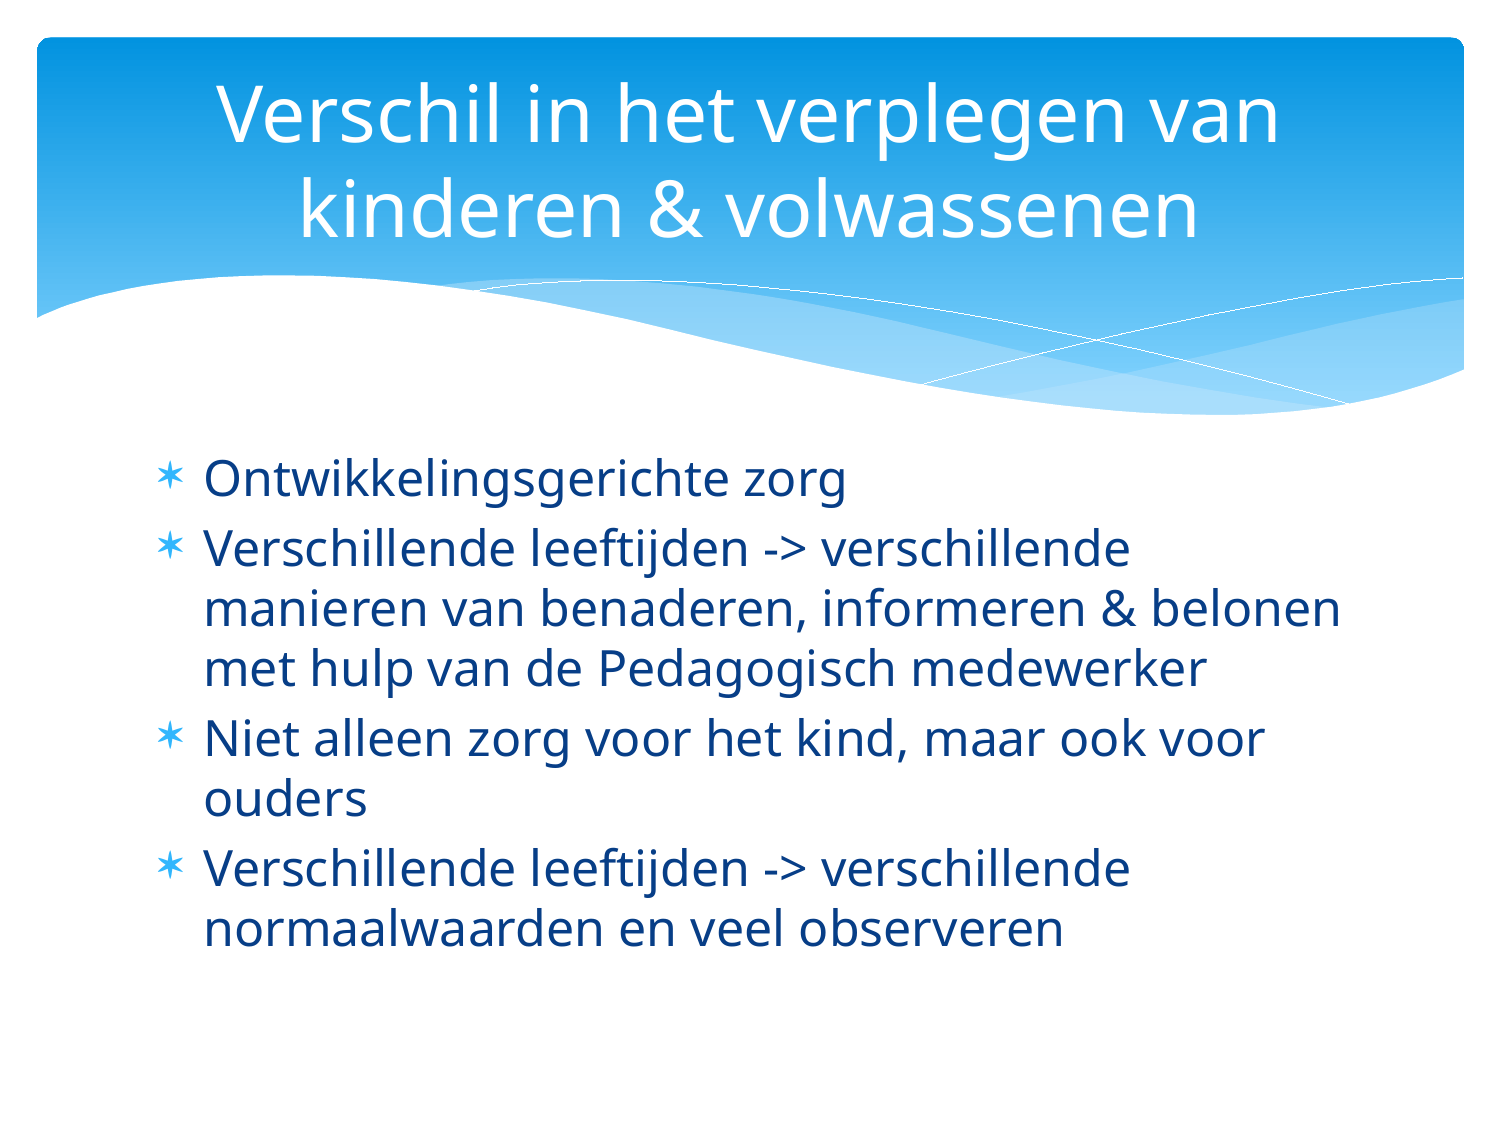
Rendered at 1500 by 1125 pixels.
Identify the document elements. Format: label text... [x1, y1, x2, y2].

title Verschil in het verplegen van kinderen & volwassenen [75, 55, 1425, 261]
list Ontwikkelingsgerichte zorg Verschillende leeftijden -> verschillende manieren van benaderen, informeren & belonen met hulp van de Pedagogisch medewerker Niet alleen zorg voor het kind, maar ook voor ouders Verschillende leeftijden -> verschillende normaalwaarden en veel observeren [143, 438, 1359, 1005]
